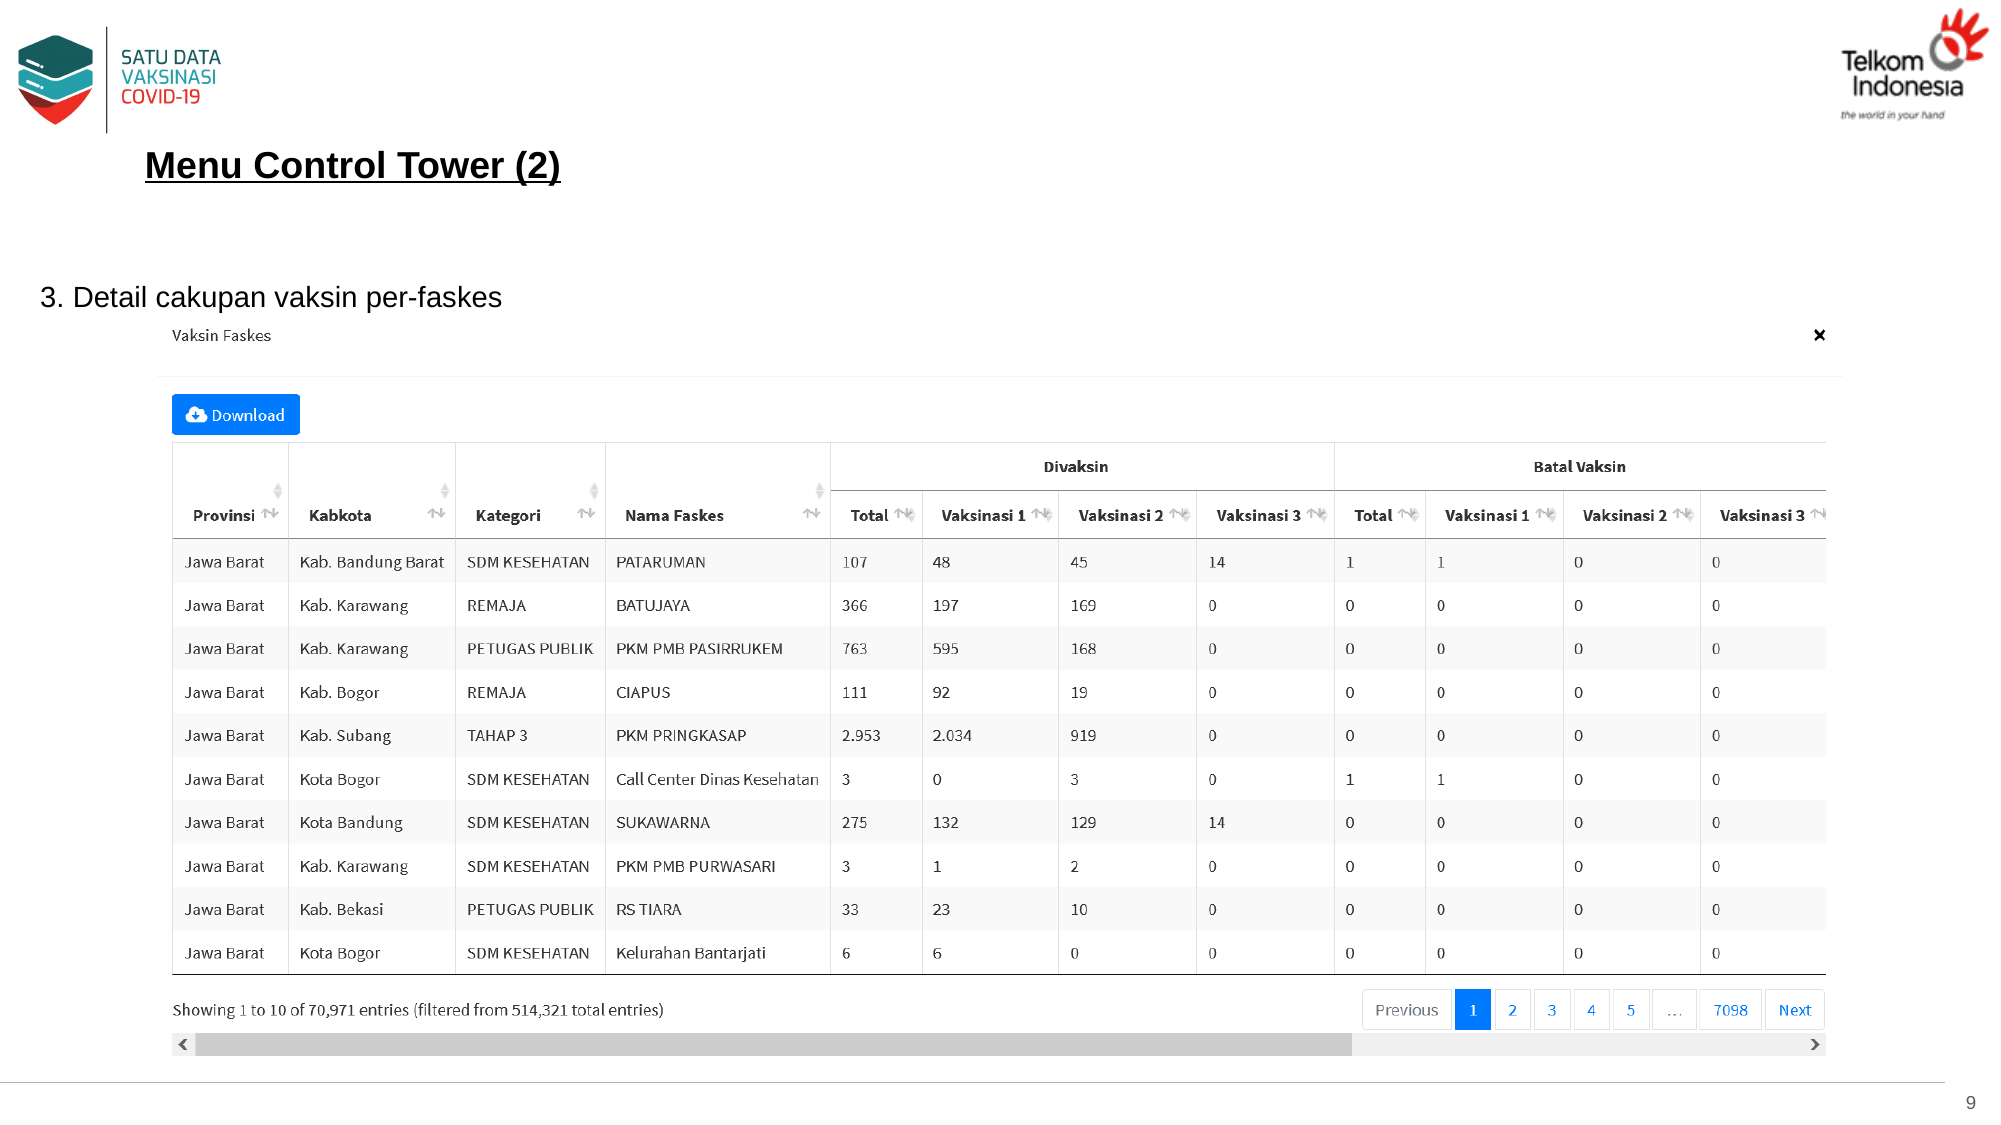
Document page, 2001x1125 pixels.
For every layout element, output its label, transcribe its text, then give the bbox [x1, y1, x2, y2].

picture [10, 19, 231, 141]
text_box 3. Detail cakupan vaksin per-faskes [34, 272, 510, 319]
text_box Menu Control Tower (2) [118, 139, 588, 195]
picture [1831, 0, 1998, 139]
picture [157, 319, 1843, 1073]
